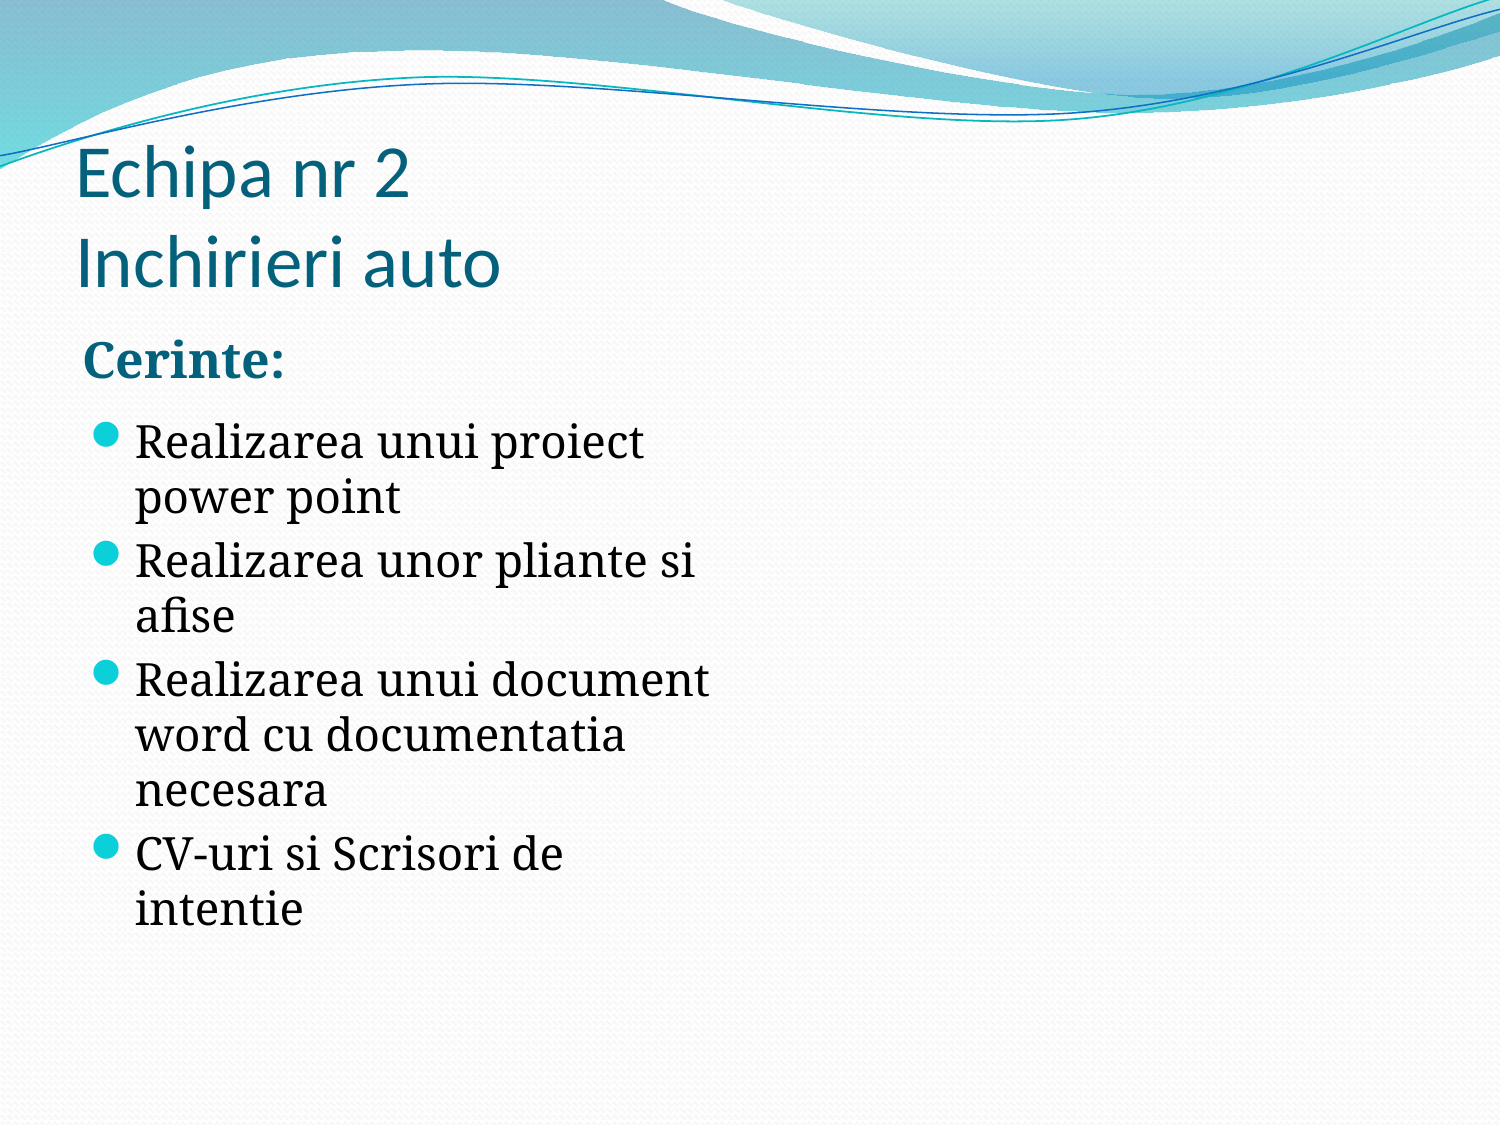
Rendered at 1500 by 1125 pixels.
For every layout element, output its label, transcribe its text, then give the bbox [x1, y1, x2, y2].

list Cerinte: [75, 304, 738, 412]
title Echipa nr 2 Inchirieri auto [75, 115, 1425, 303]
list Realizarea unui proiect power point Realizarea unor pliante si afise Realizarea unui document word cu documentatia necesara CV-uri si Scrisori de intentie [75, 412, 738, 1044]
